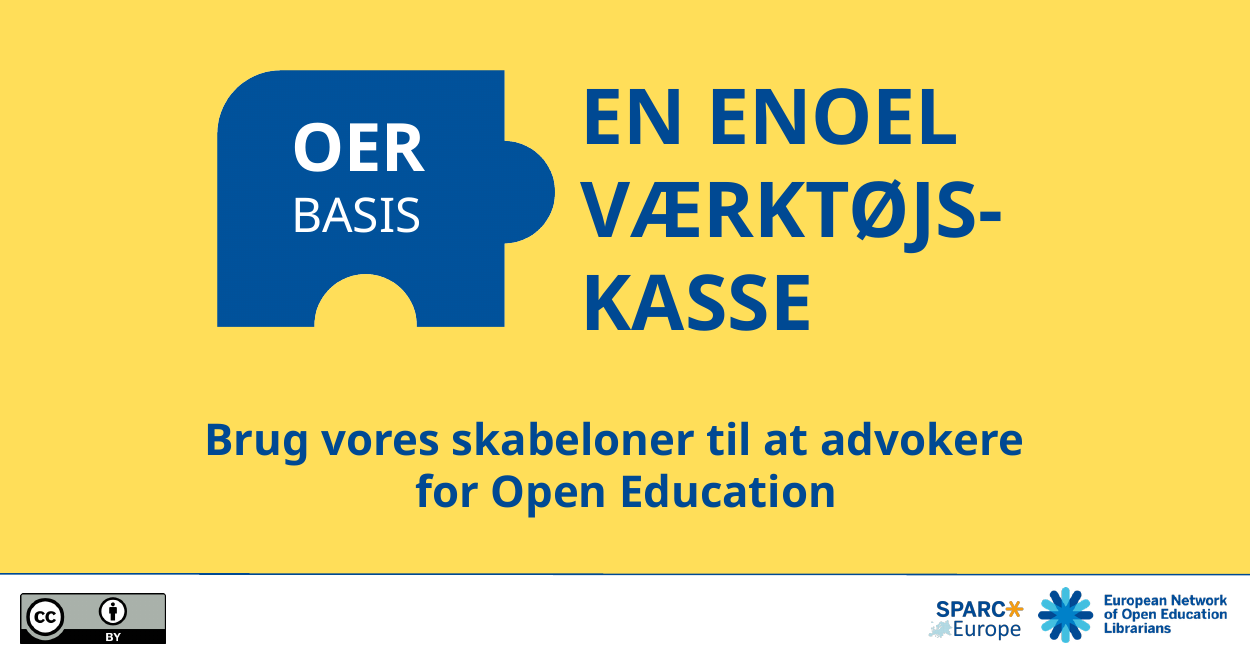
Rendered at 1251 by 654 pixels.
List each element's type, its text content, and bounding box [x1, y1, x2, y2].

text_box OER BASIS [560, 90, 793, 258]
text_box Brug vores skabeloner til at advokere for Open Education [52, 399, 1200, 529]
text_box EN ENOEL VÆRKTØJS- KASSE [568, 55, 1227, 358]
picture [1038, 587, 1228, 643]
picture [217, 70, 556, 327]
picture [928, 586, 1027, 642]
text_box [0, 582, 1250, 654]
picture [20, 592, 166, 645]
